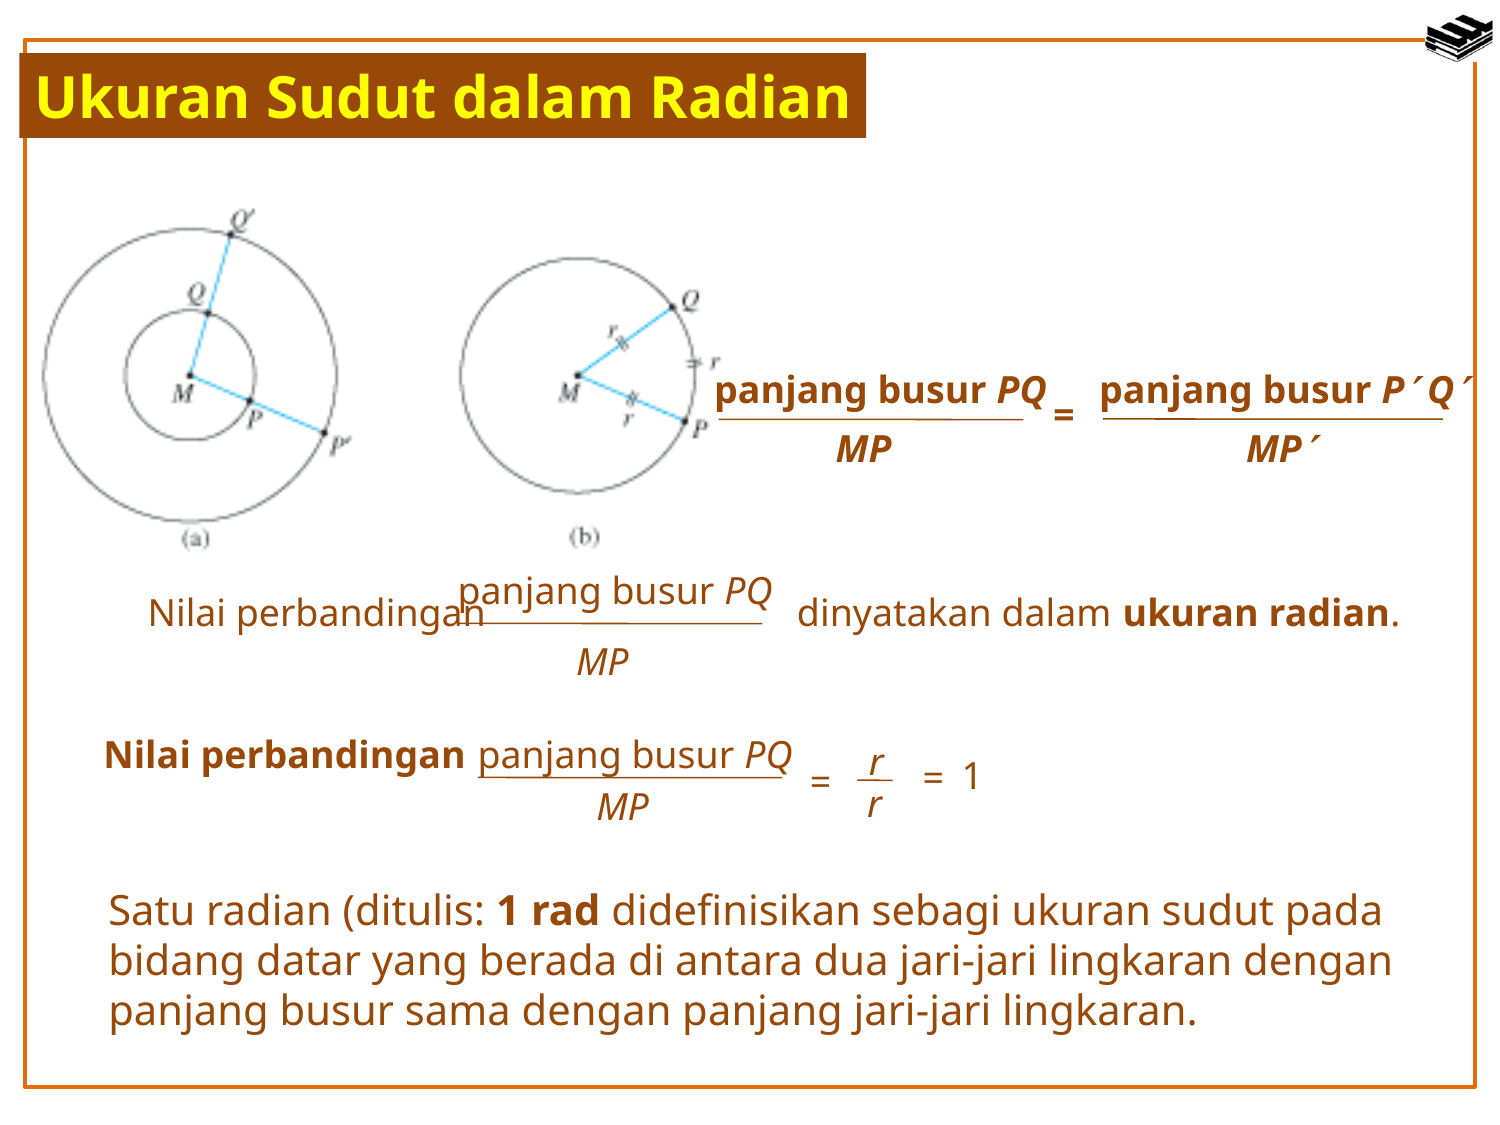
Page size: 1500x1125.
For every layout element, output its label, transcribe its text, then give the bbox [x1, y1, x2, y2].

text_box Ukuran Sudut dalam Radian [19, 53, 867, 138]
picture [1425, 11, 1493, 62]
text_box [106, 559, 1442, 692]
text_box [101, 723, 997, 837]
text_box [704, 358, 1477, 479]
picture [32, 172, 740, 563]
text_box Satu radian (ditulis: 1 rad didefinisikan sebagi ukuran sudut pada bidang datar yang berada di antara dua jari-jari lingkaran dengan panjang busur sama dengan panjang jari-jari lingkaran. [93, 876, 1430, 1042]
